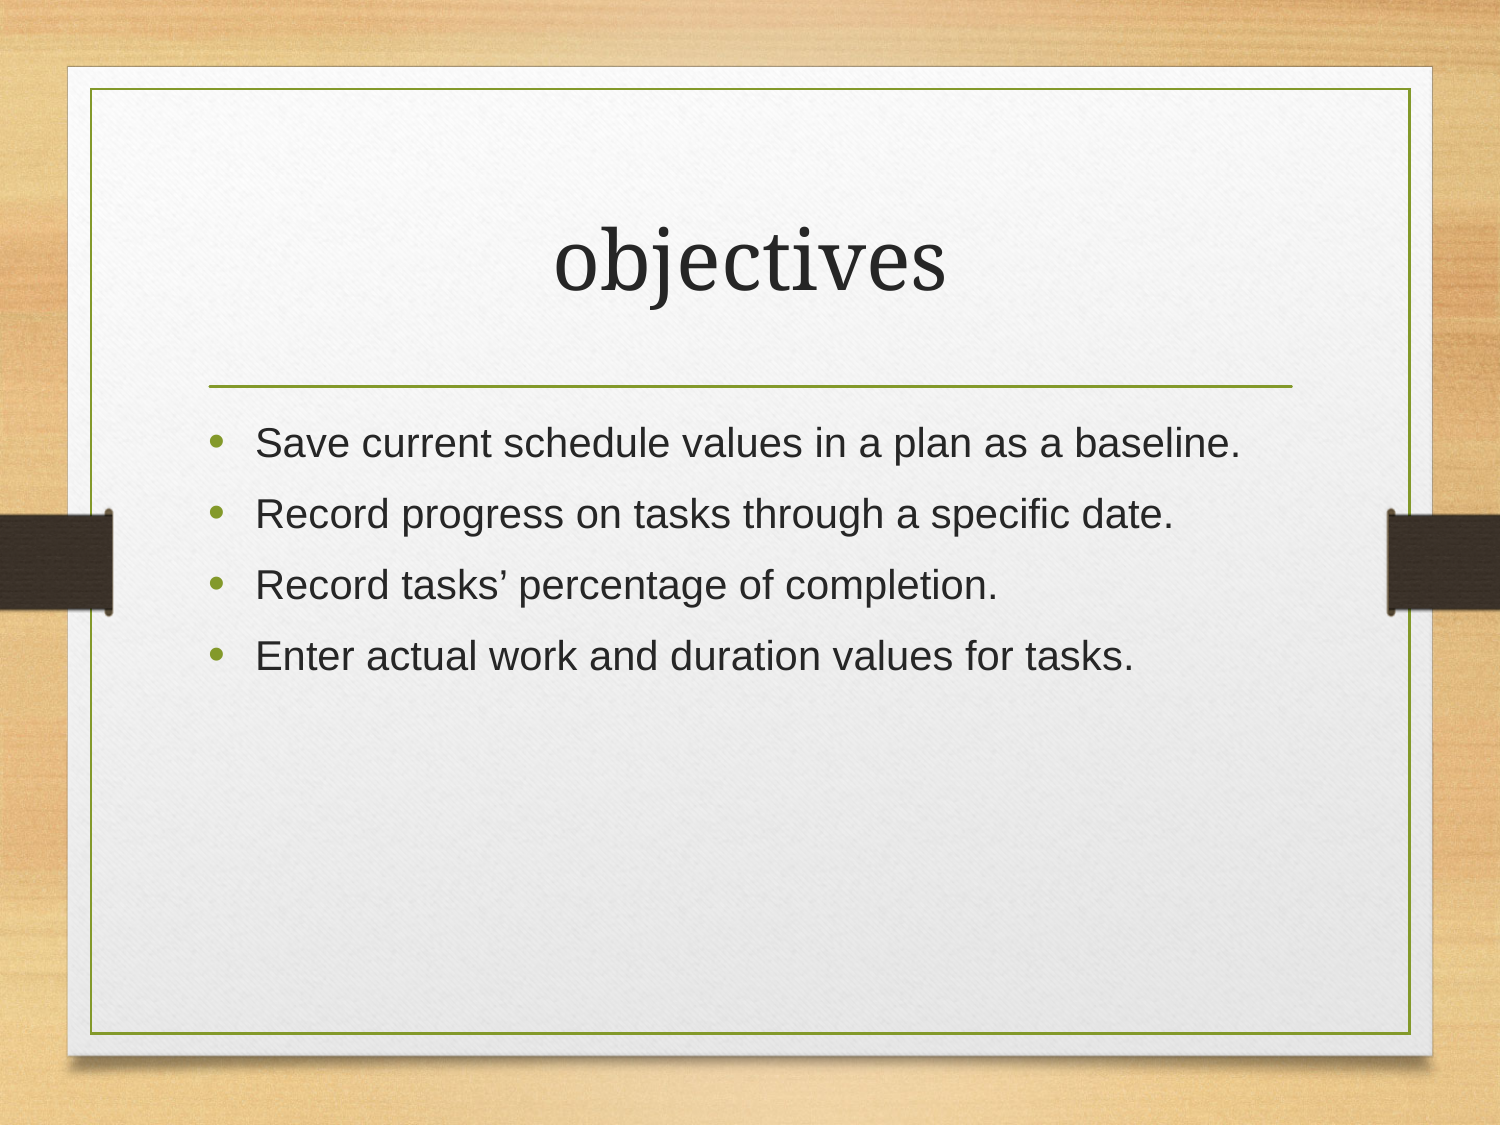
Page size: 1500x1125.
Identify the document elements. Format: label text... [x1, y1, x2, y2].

picture [0, 0, 1500, 1125]
list Save current schedule values in a plan as a baseline. Record progress on tasks through a specific date. Record tasks’ percentage of completion. Enter actual work and duration values for tasks. [193, 408, 1309, 974]
title objectives [193, 150, 1309, 365]
